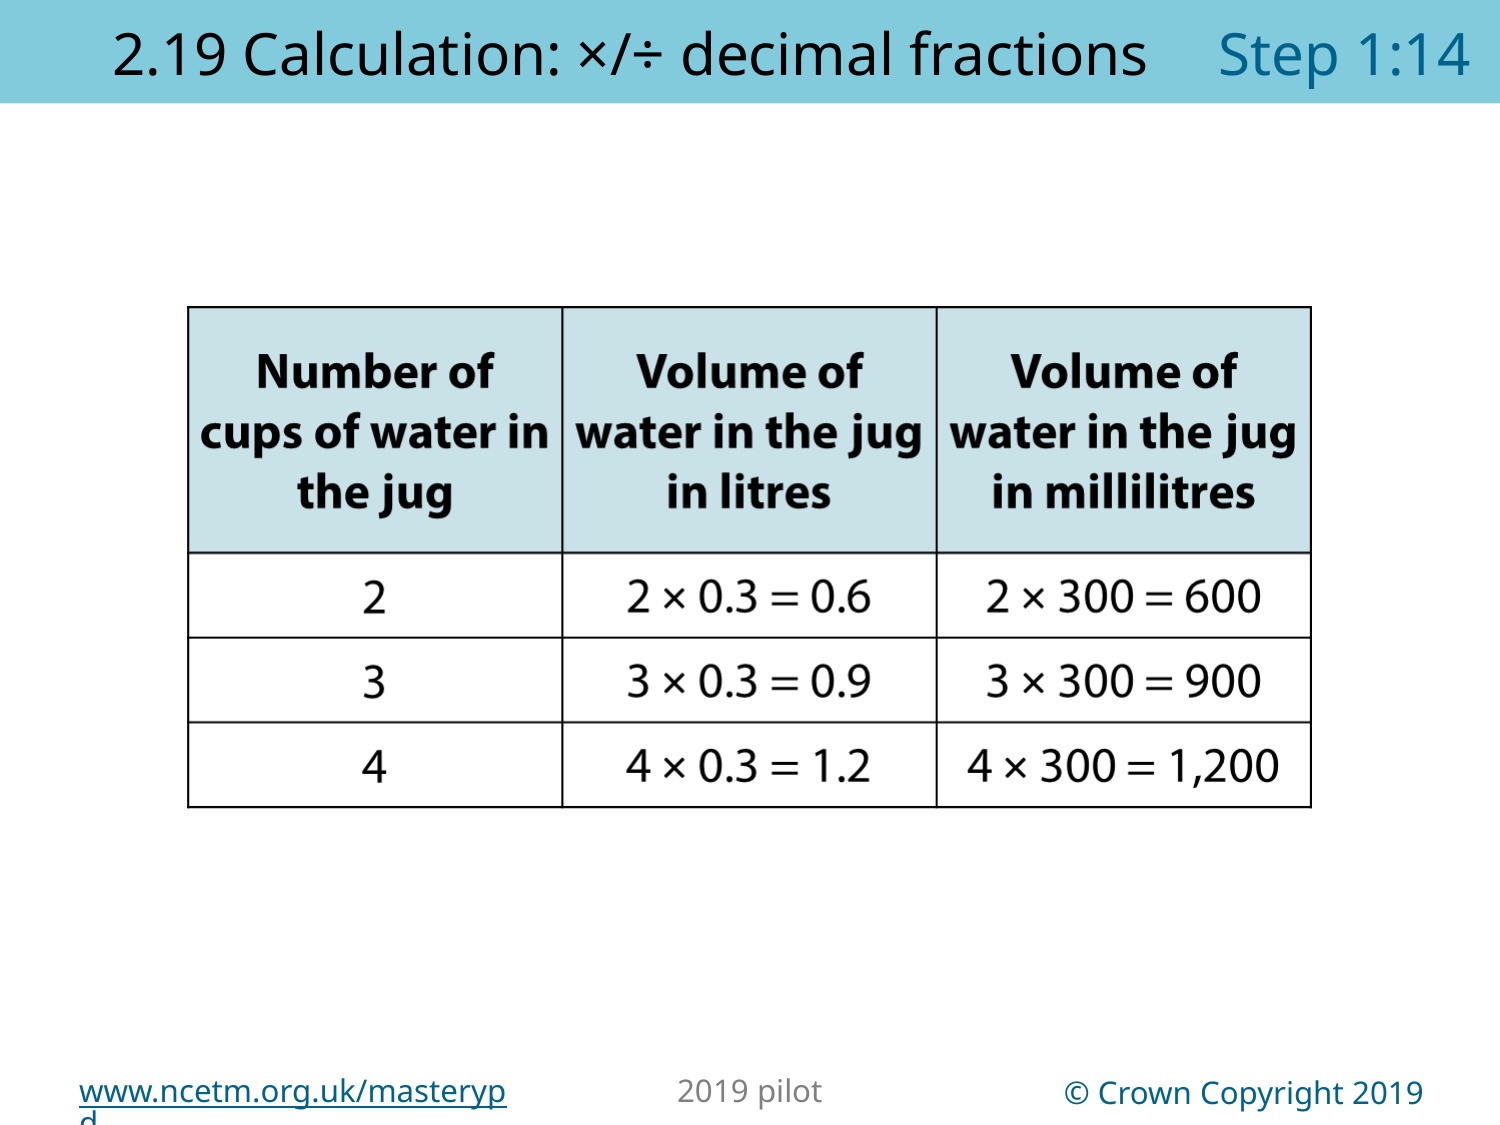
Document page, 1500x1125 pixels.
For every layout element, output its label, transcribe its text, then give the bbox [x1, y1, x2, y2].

list 2.19 Calculation: ×/÷ decimal fractions Step 1:14 [0, 0, 1500, 104]
picture [187, 304, 1313, 826]
